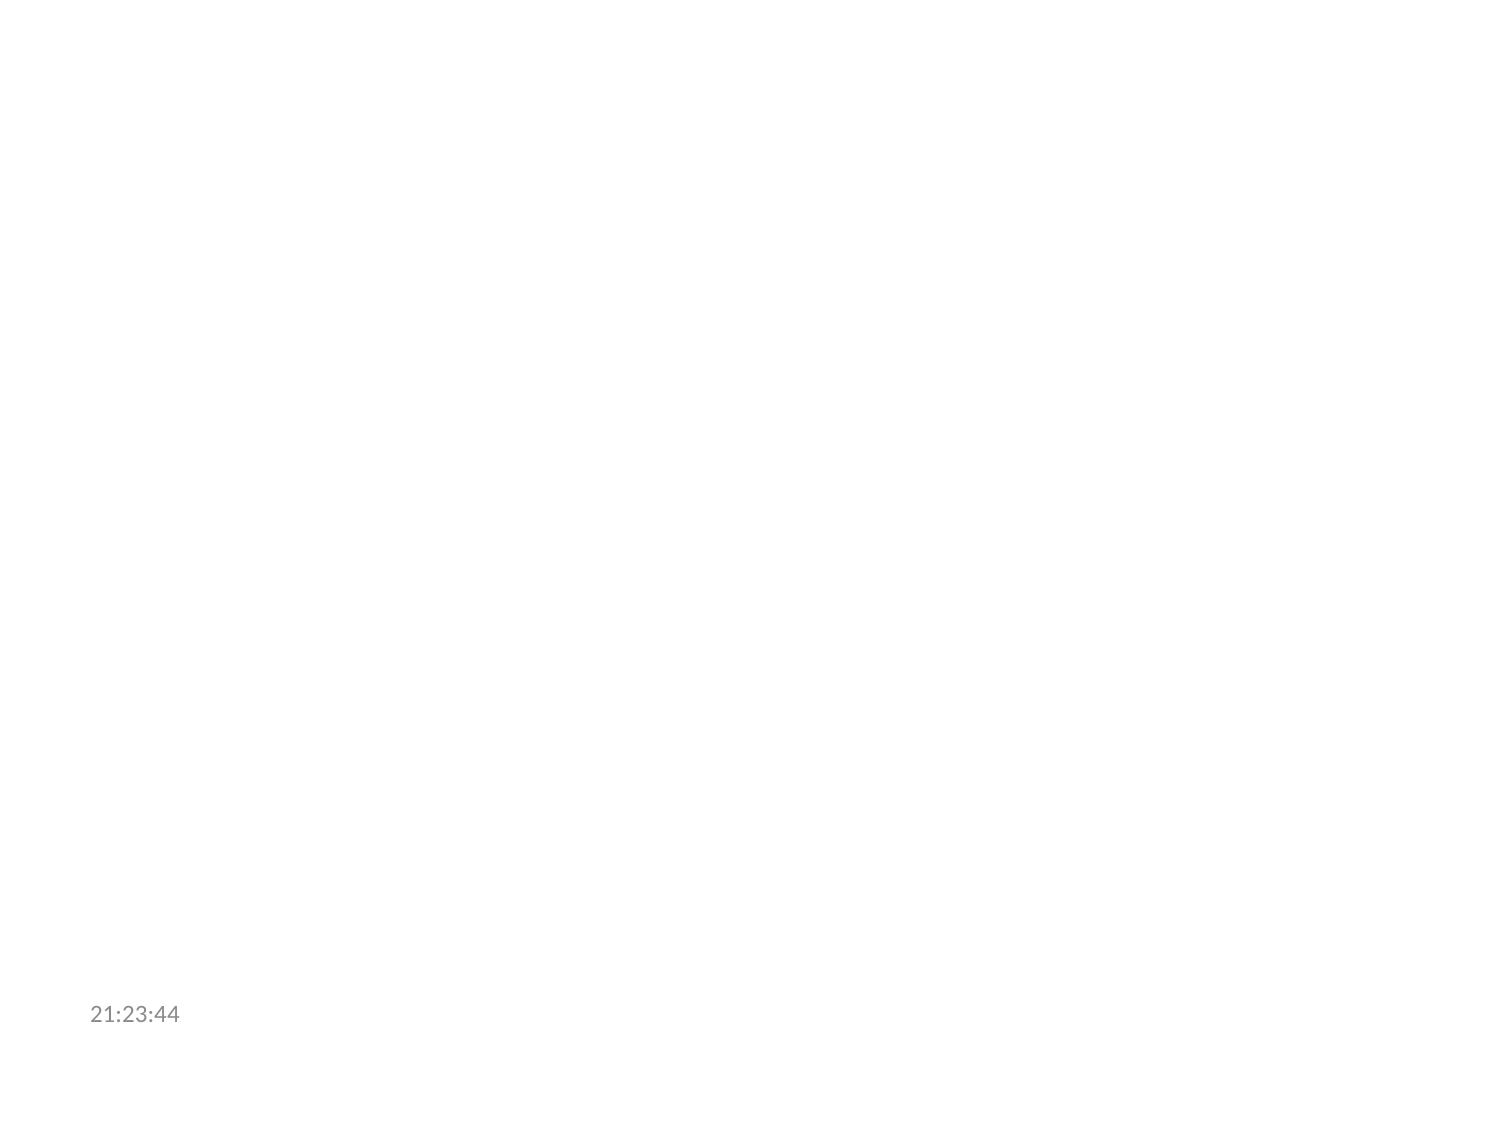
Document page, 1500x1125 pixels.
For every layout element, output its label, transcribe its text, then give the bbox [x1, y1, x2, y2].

text_box 15:35:09 [75, 982, 425, 1043]
